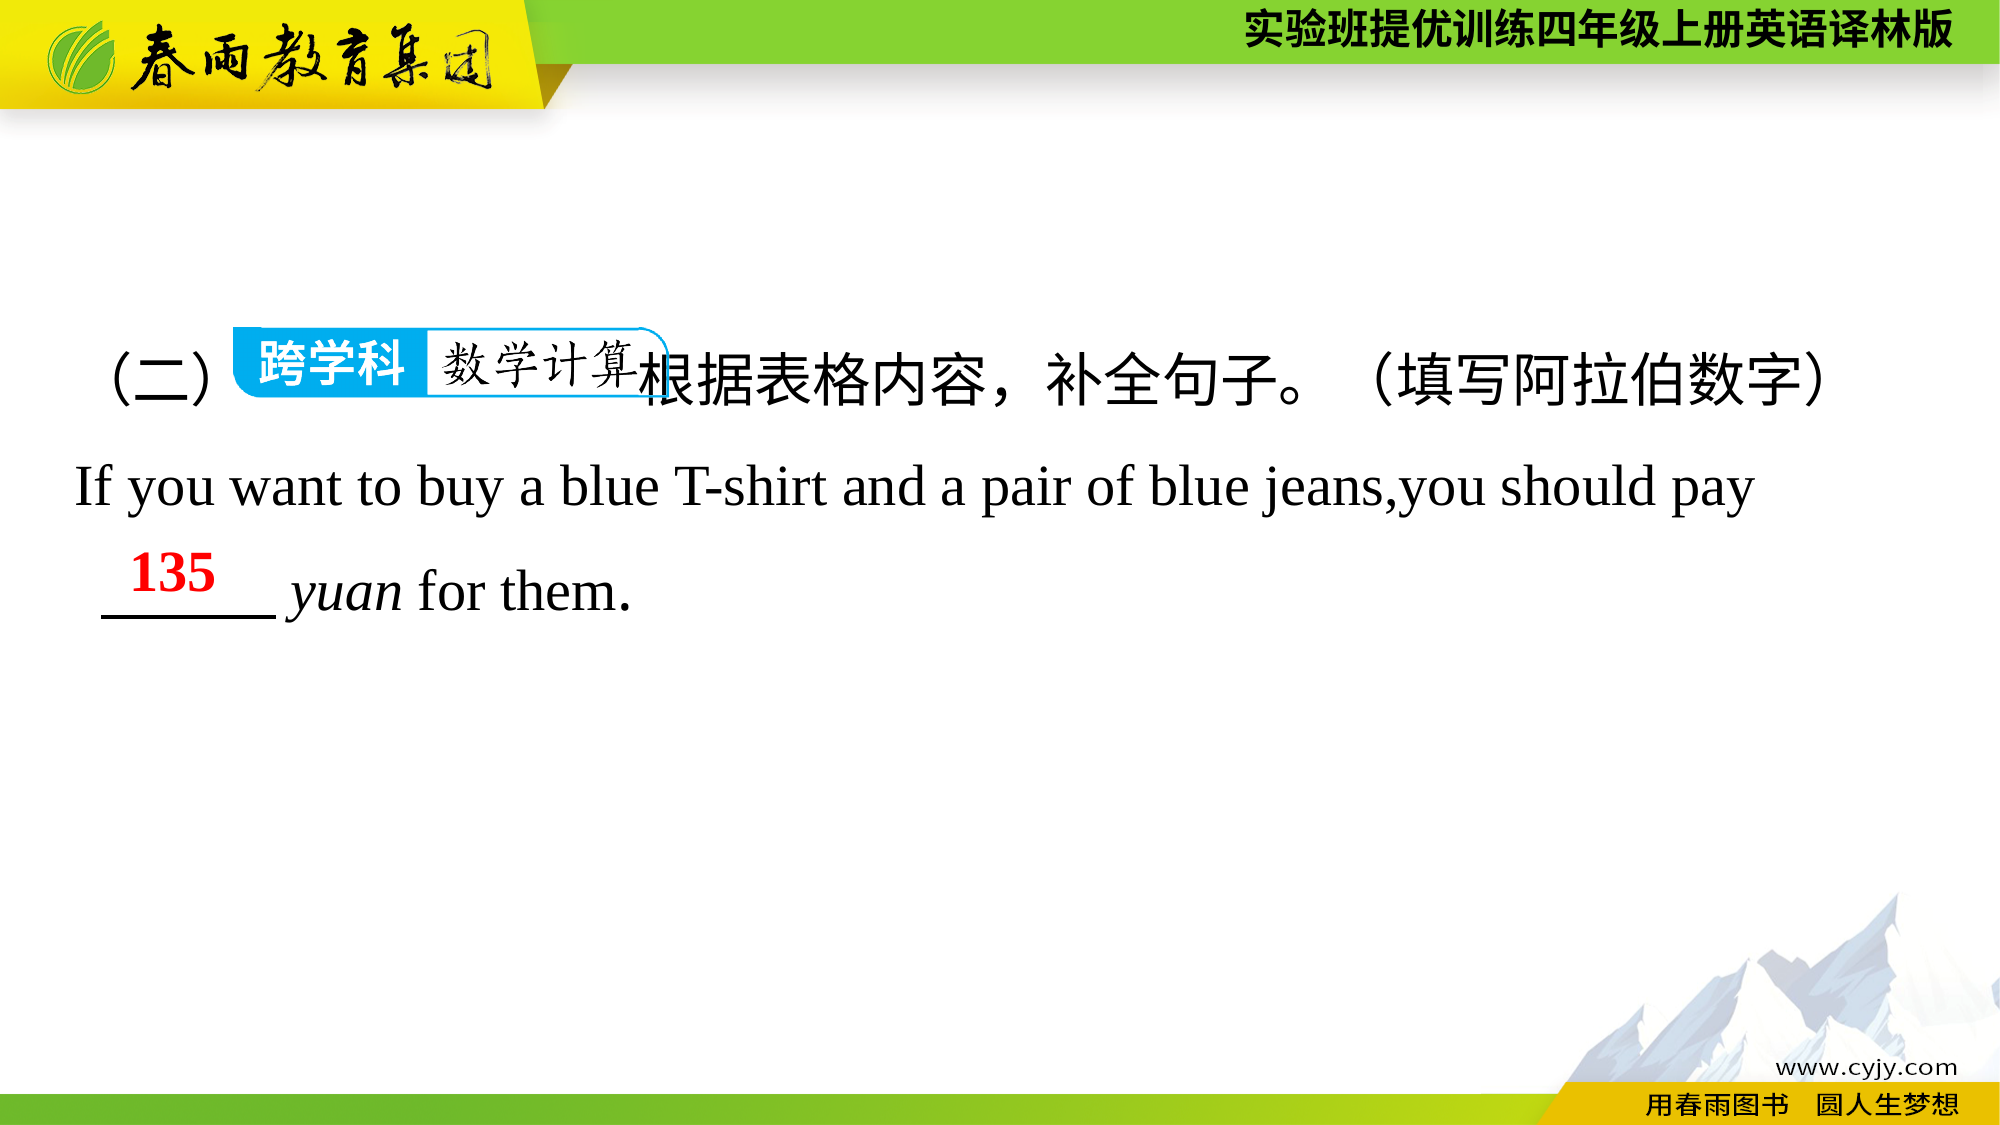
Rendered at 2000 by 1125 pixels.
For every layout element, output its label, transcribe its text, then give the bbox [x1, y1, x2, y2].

text_box 135 [114, 526, 232, 611]
picture [0, 0, 2000, 1125]
list （二） 根据表格内容，补全句子。（填写阿拉伯数字） If you want to buy a blue T-shirt and a pair of blue jeans,you should pay yuan for them. [59, 300, 1944, 634]
